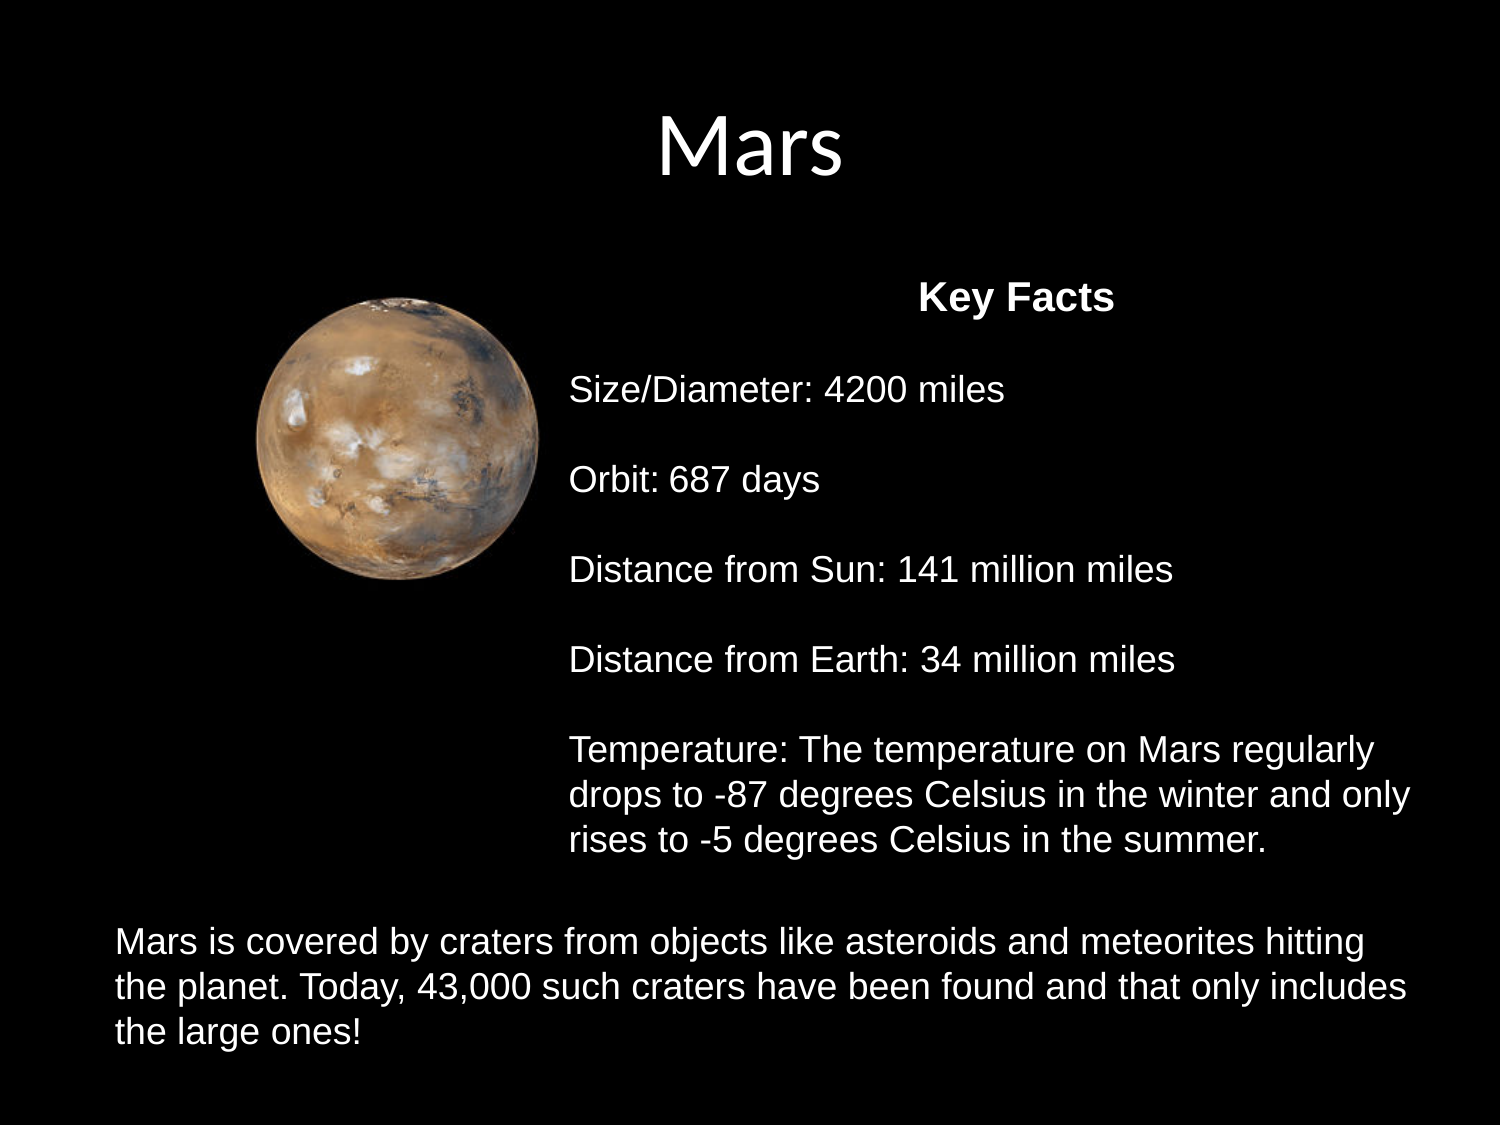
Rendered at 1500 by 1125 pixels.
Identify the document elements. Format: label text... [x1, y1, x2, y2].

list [74, 262, 720, 618]
title Mars [75, 45, 1425, 233]
text_box Mars is covered by craters from objects like asteroids and meteorites hitting the planet. Today, 43,000 such craters have been found and that only includes the large ones! [100, 909, 1425, 1060]
text_box Key Facts Size/Diameter: 4200 miles Orbit: 687 days Distance from Sun: 141 million miles Distance from Earth: 34 million miles Temperature: The temperature on Mars regularly drops to -87 degrees Celsius in the winter and only rises to -5 degrees Celsius in the summer. [553, 262, 1480, 867]
